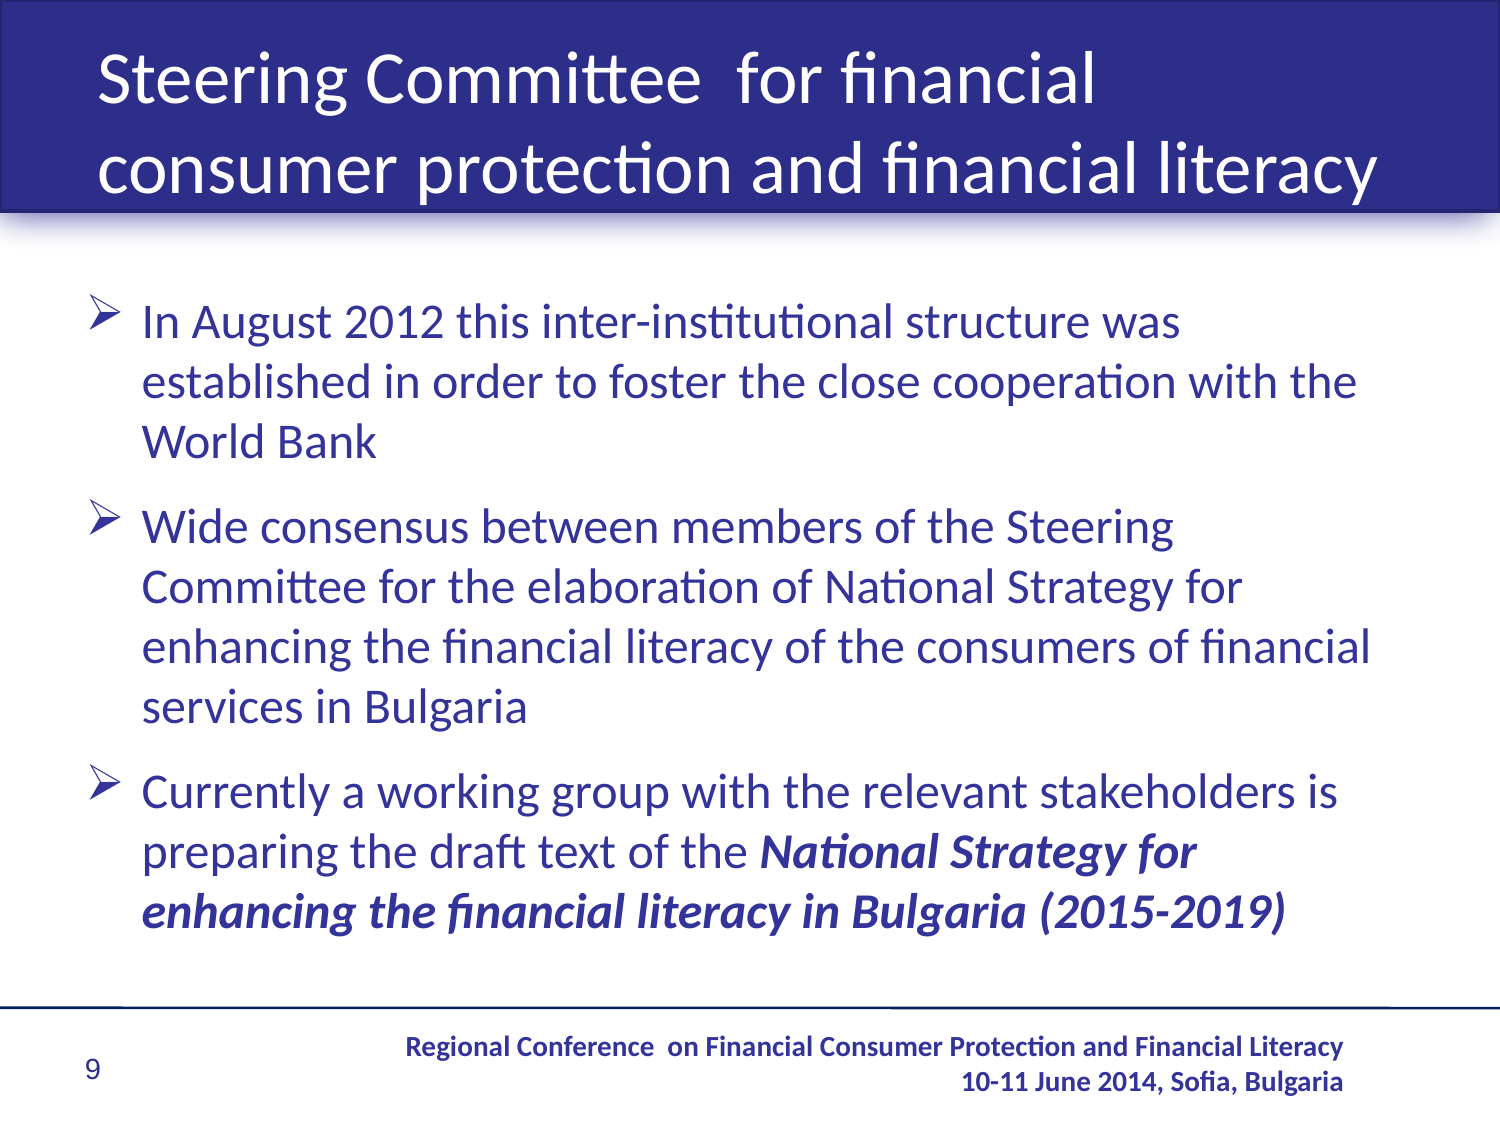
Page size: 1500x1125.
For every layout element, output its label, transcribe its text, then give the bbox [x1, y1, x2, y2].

text_box 9 [70, 1042, 235, 1098]
text_box Regional Conference on Financial Consumer Protection and Financial Literacy 10-11 June 2014, Sofia, Bulgaria [281, 1019, 1360, 1098]
title Steering Committee for financial consumer protection and financial literacy [81, 34, 1433, 202]
list In August 2012 this inter-institutional structure was established in order to foster the close cooperation with the World Bank Wide consensus between members of the Steering Committee for the elaboration of National Strategy for enhancing the financial literacy of the consumers of financial services in Bulgaria Currently a working group with the relevant stakeholders is preparing the draft text of the National Strategy for enhancing the financial literacy in Bulgaria (2015-2019) [70, 281, 1421, 905]
